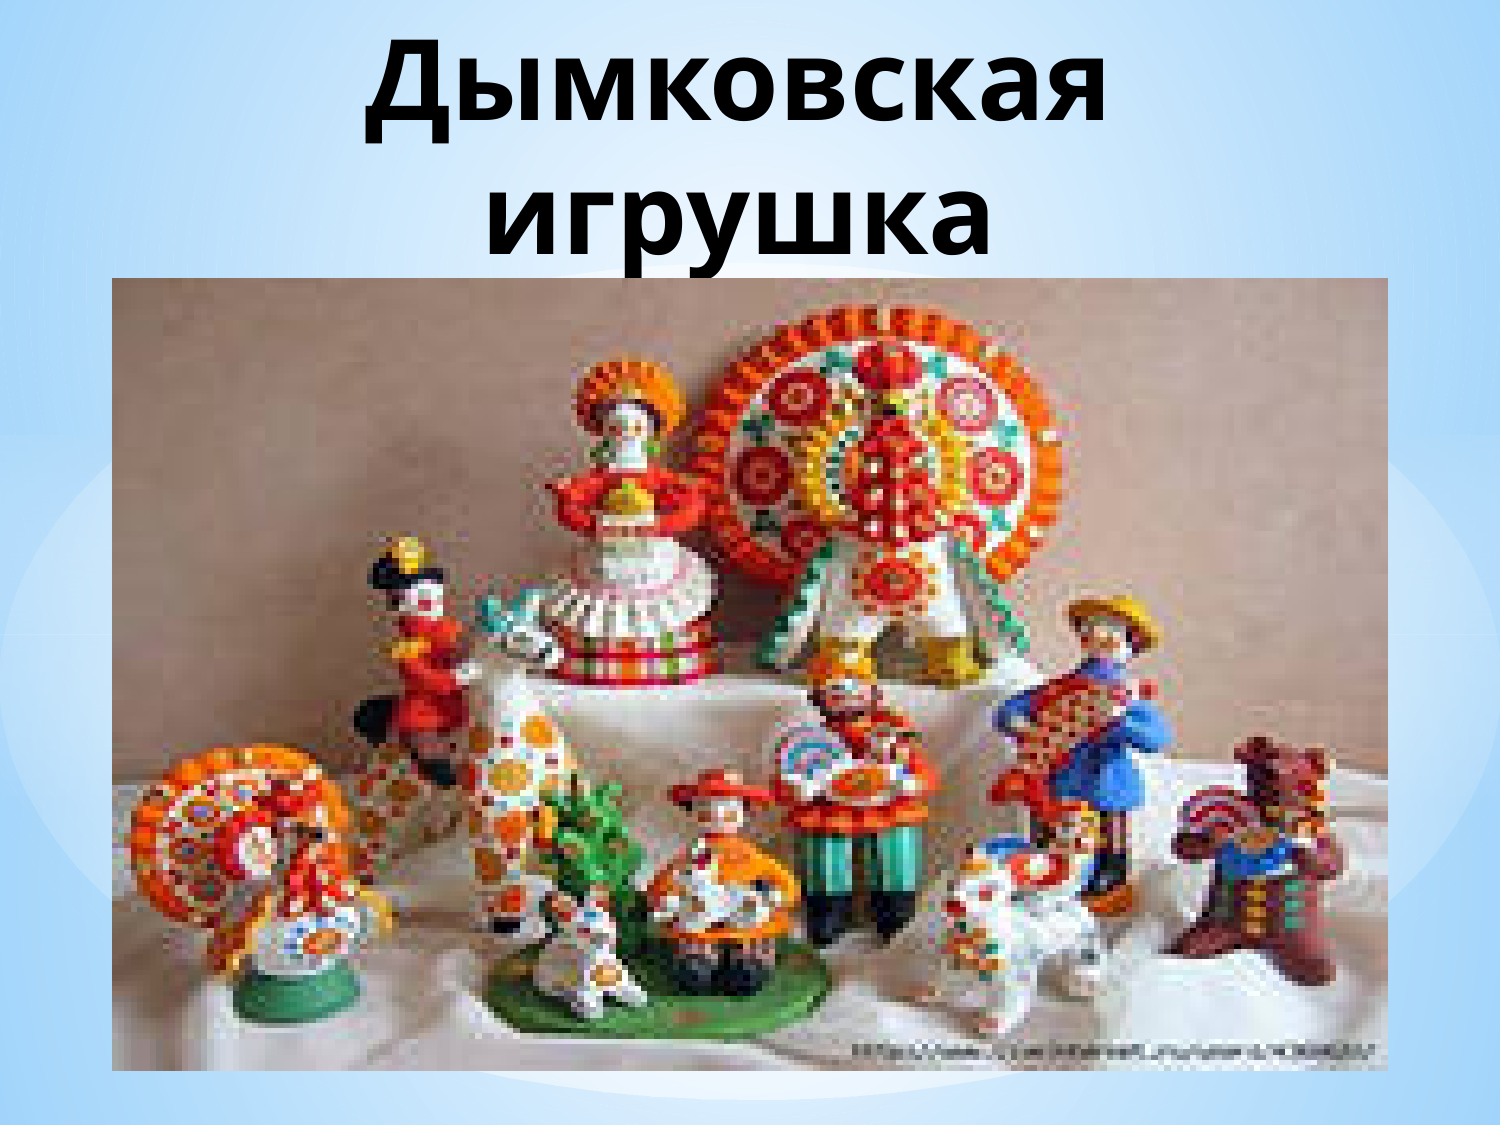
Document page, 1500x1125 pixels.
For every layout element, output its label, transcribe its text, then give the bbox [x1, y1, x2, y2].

title Дымковская игрушка [135, 0, 1313, 276]
picture [111, 278, 1389, 1071]
